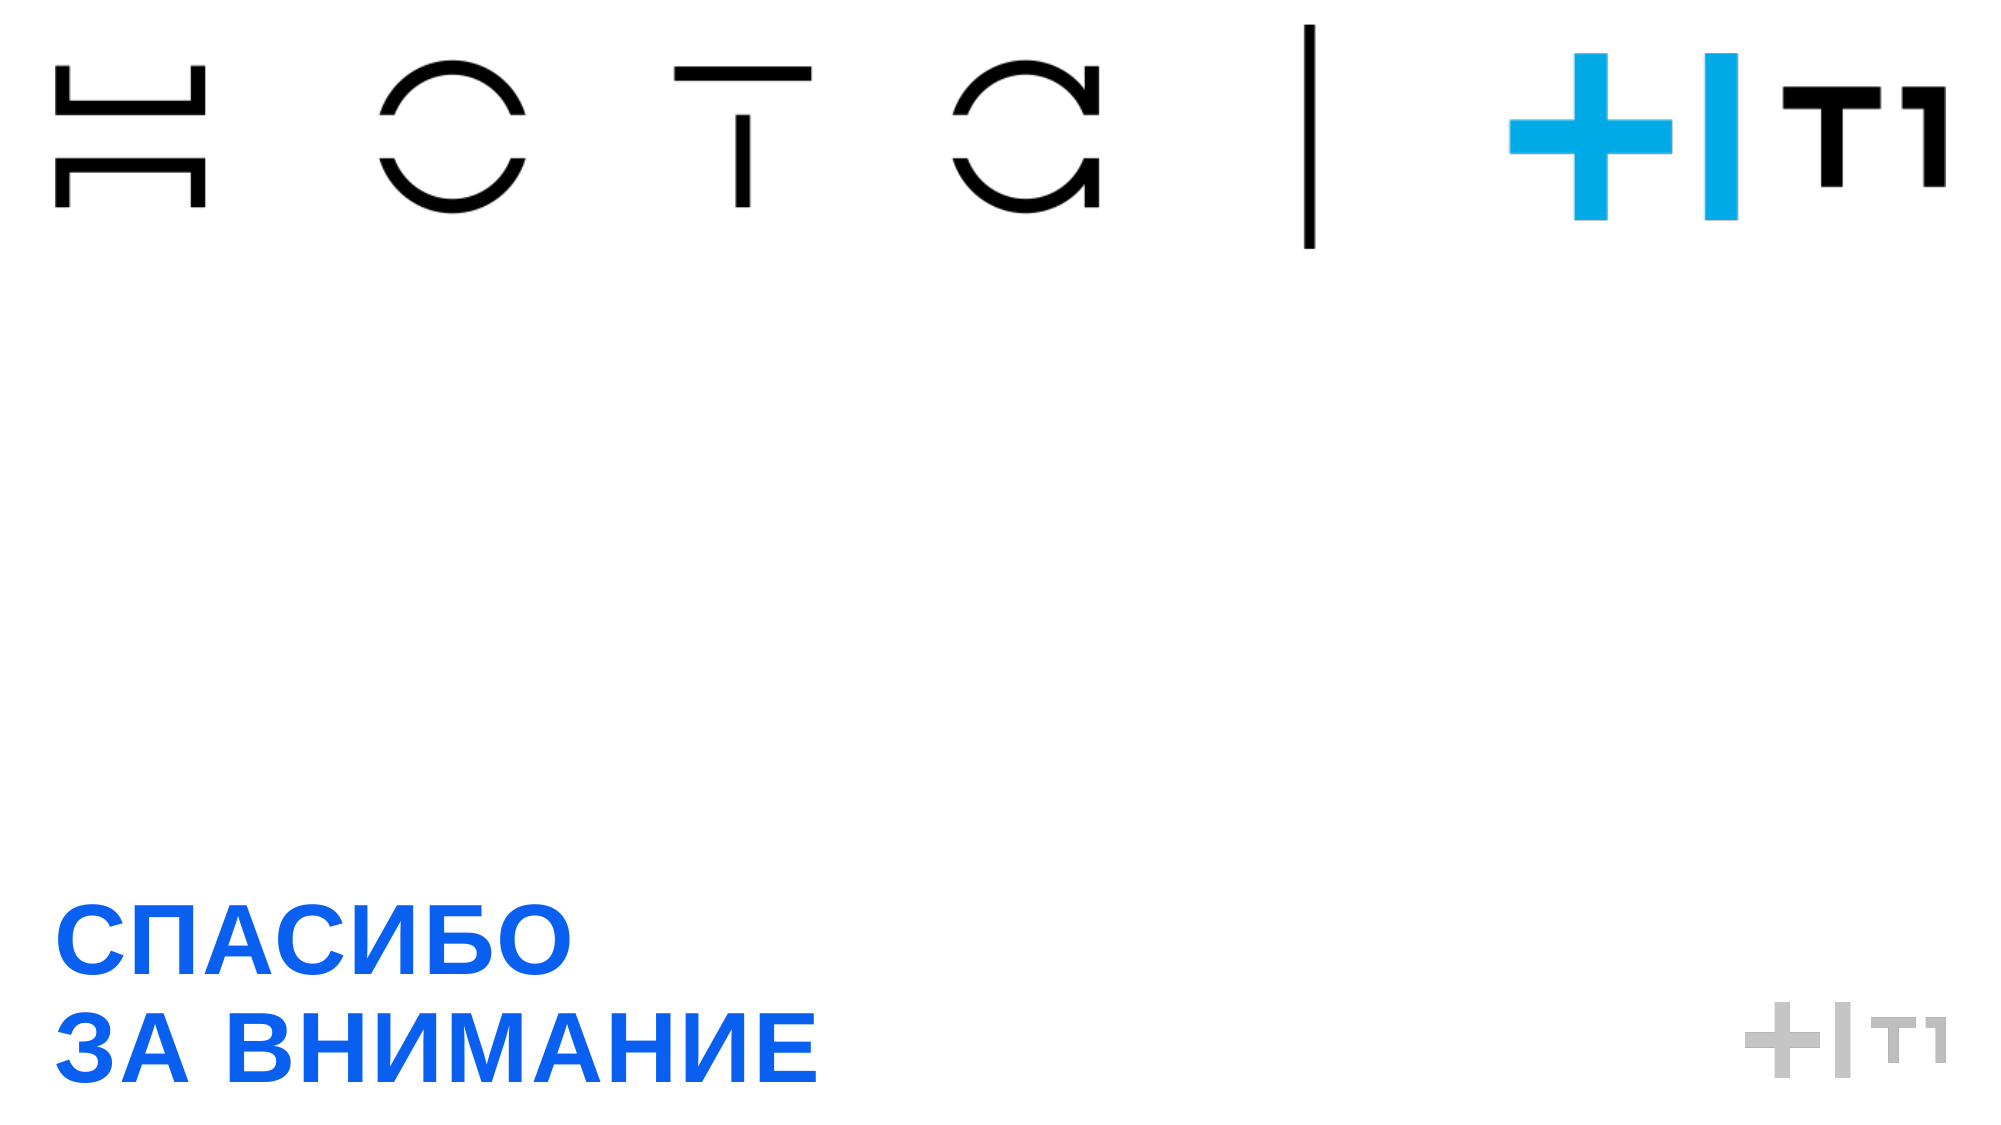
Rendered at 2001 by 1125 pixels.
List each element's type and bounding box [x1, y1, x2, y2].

picture [1745, 1002, 1946, 1078]
picture [55, 22, 1946, 252]
